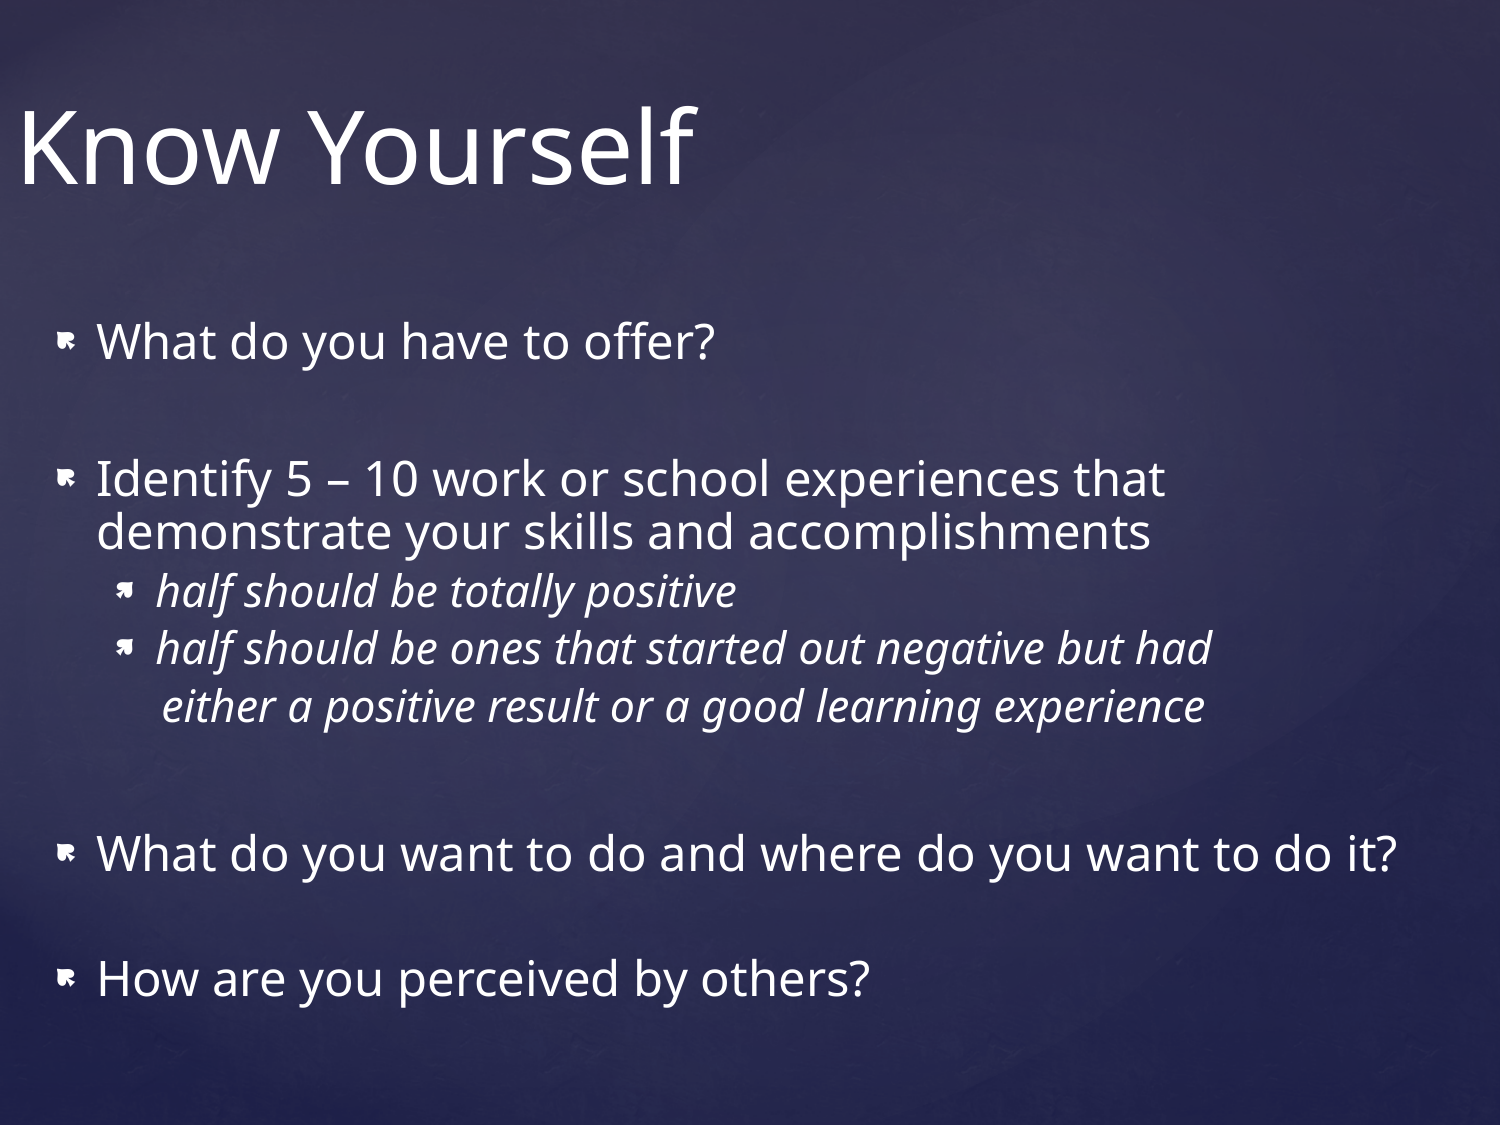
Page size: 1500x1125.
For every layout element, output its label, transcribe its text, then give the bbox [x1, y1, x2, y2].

list What do you have to offer? Identify 5 – 10 work or school experiences that demonstrate your skills and accomplishments half should be totally positive half should be ones that started out negative but had either a positive result or a good learning experience What do you want to do and where do you want to do it? How are you perceived by others? [37, 287, 1438, 1038]
title Know Yourself [0, 0, 1238, 213]
